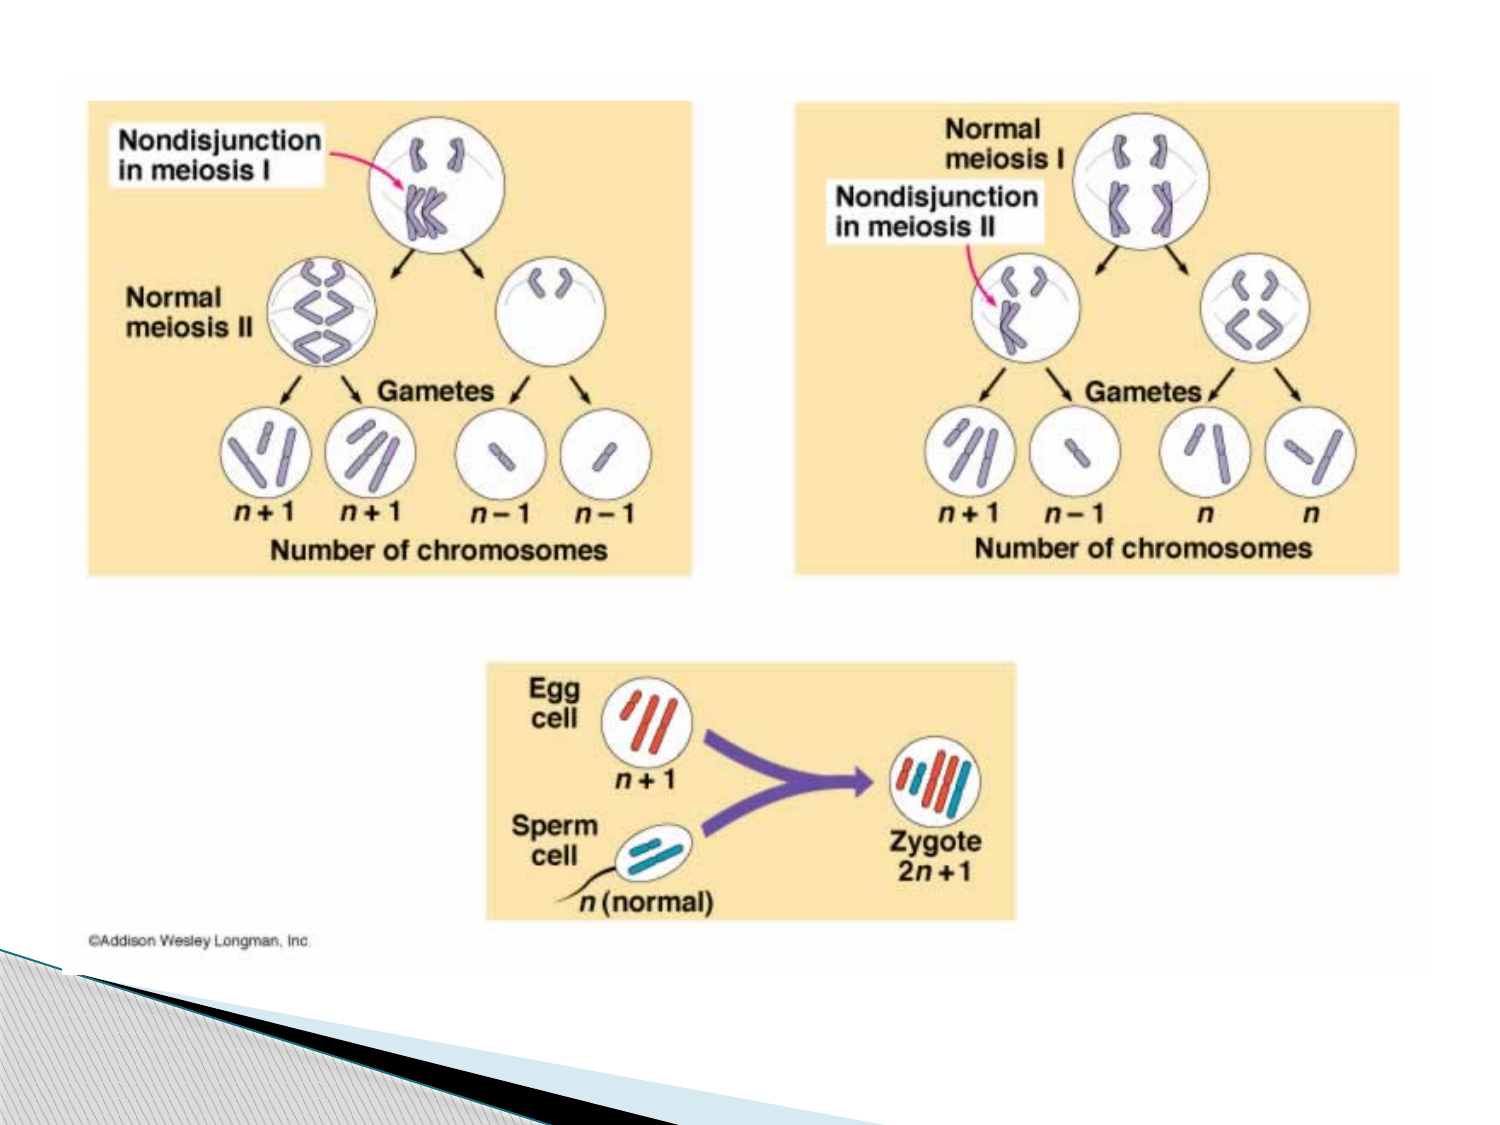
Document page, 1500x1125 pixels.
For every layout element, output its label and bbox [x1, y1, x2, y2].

picture [62, 74, 1427, 976]
